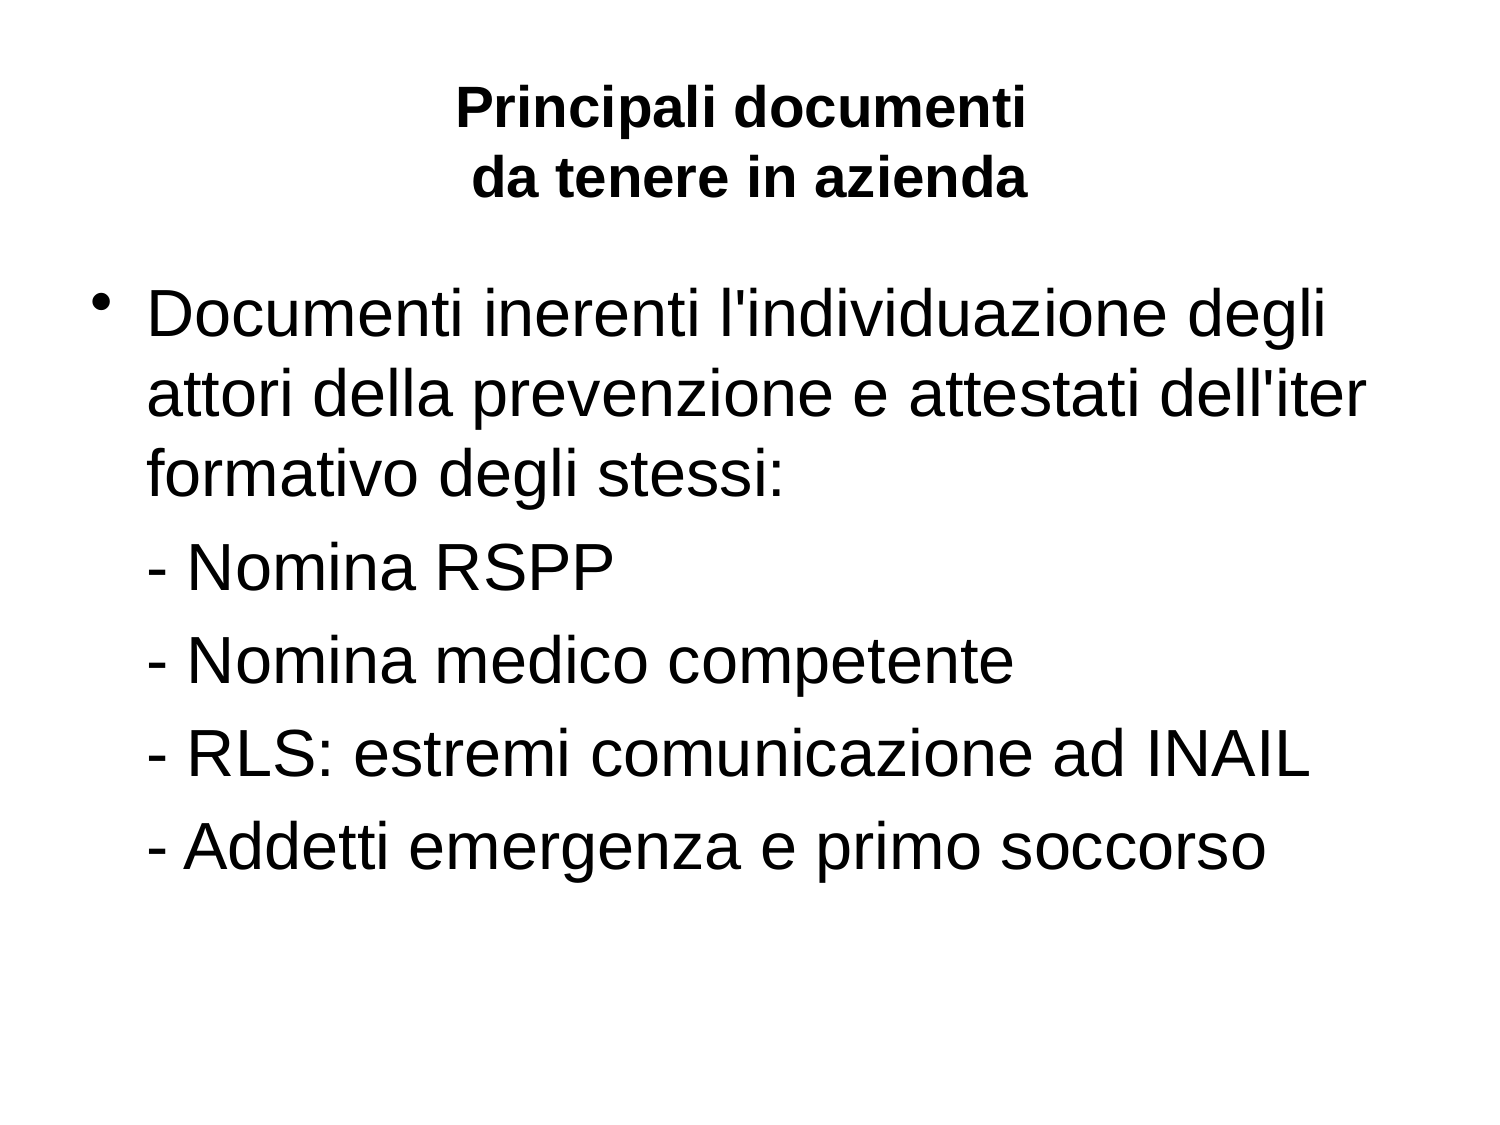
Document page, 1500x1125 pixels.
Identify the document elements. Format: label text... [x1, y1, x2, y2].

title Principali documenti da tenere in azienda [75, 45, 1425, 233]
list Documenti inerenti l'individuazione degli attori della prevenzione e attestati dell'iter formativo degli stessi: - Nomina RSPP - Nomina medico competente - RLS: estremi comunicazione ad INAIL - Addetti emergenza e primo soccorso [75, 262, 1425, 1005]
